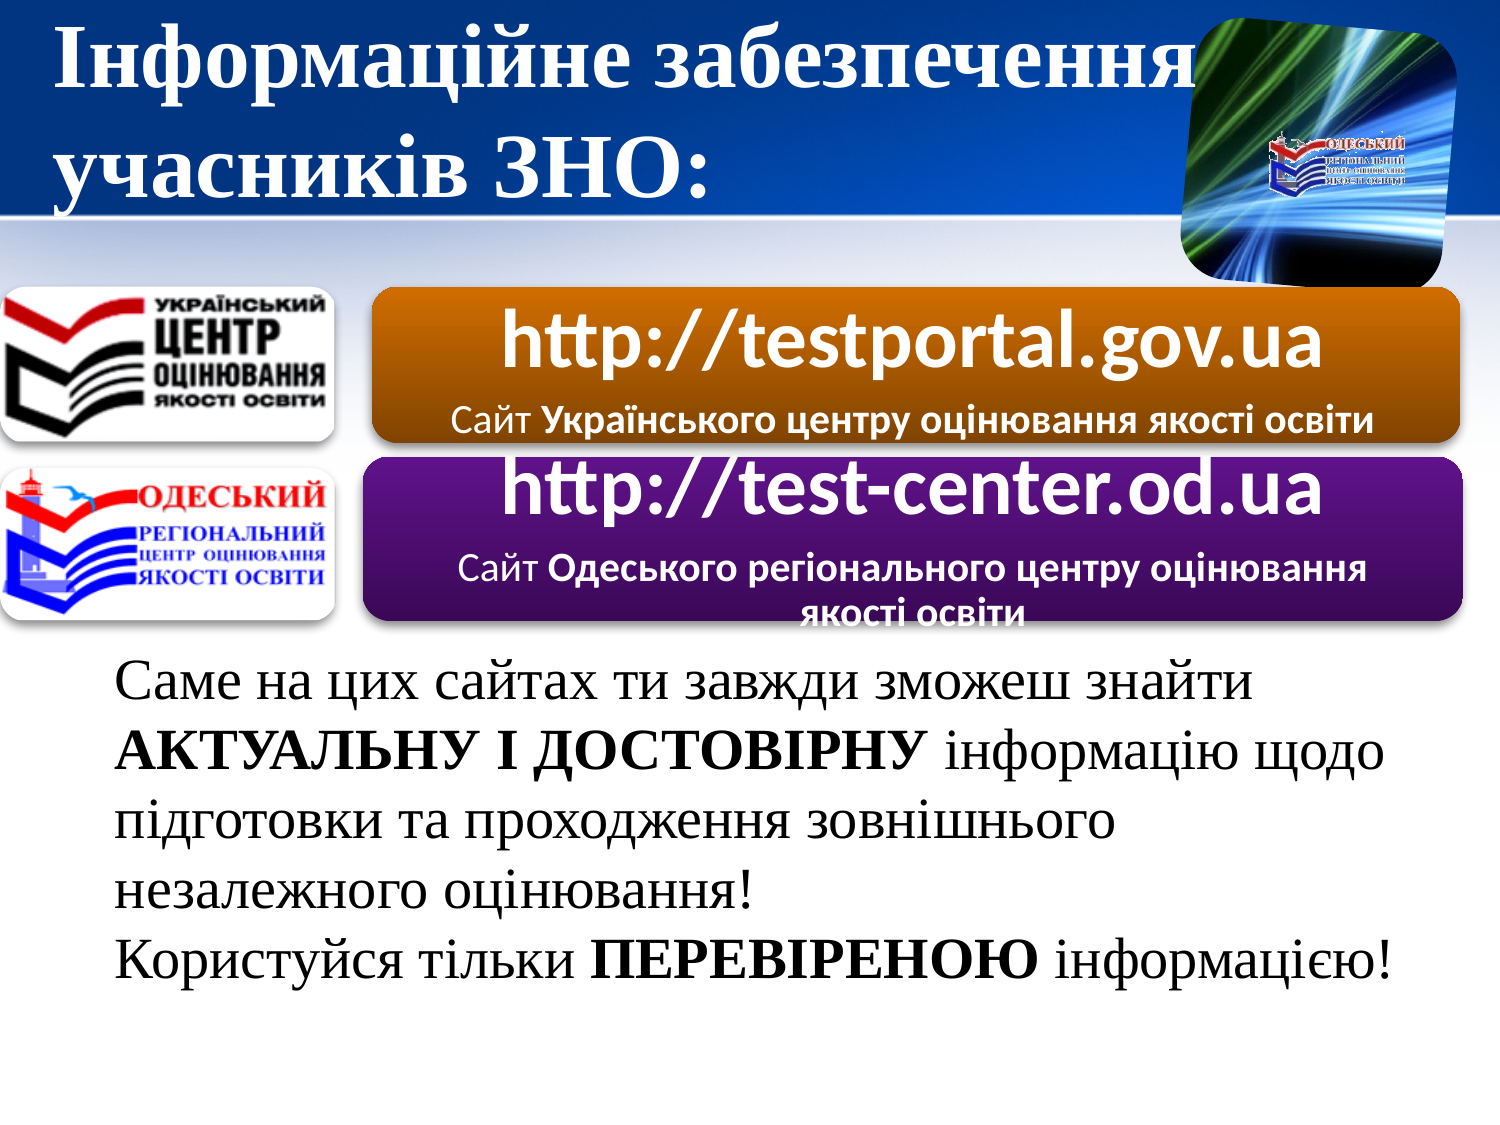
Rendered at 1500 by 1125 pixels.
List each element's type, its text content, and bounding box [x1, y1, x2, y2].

picture [0, 0, 1500, 1125]
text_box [362, 456, 1464, 622]
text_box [371, 286, 1461, 444]
text_box [0, 468, 337, 622]
text_box Саме на цих сайтах ти завжди зможеш знайти актуальну і достовірну інформацію щодо підготовки та проходження зовнішнього незалежного оцінювання! Користуйся тільки перевіреною інформацією! [100, 633, 1447, 998]
title Інформаційне забезпечення учасників ЗНО: [37, 12, 1225, 200]
text_box [0, 286, 337, 444]
